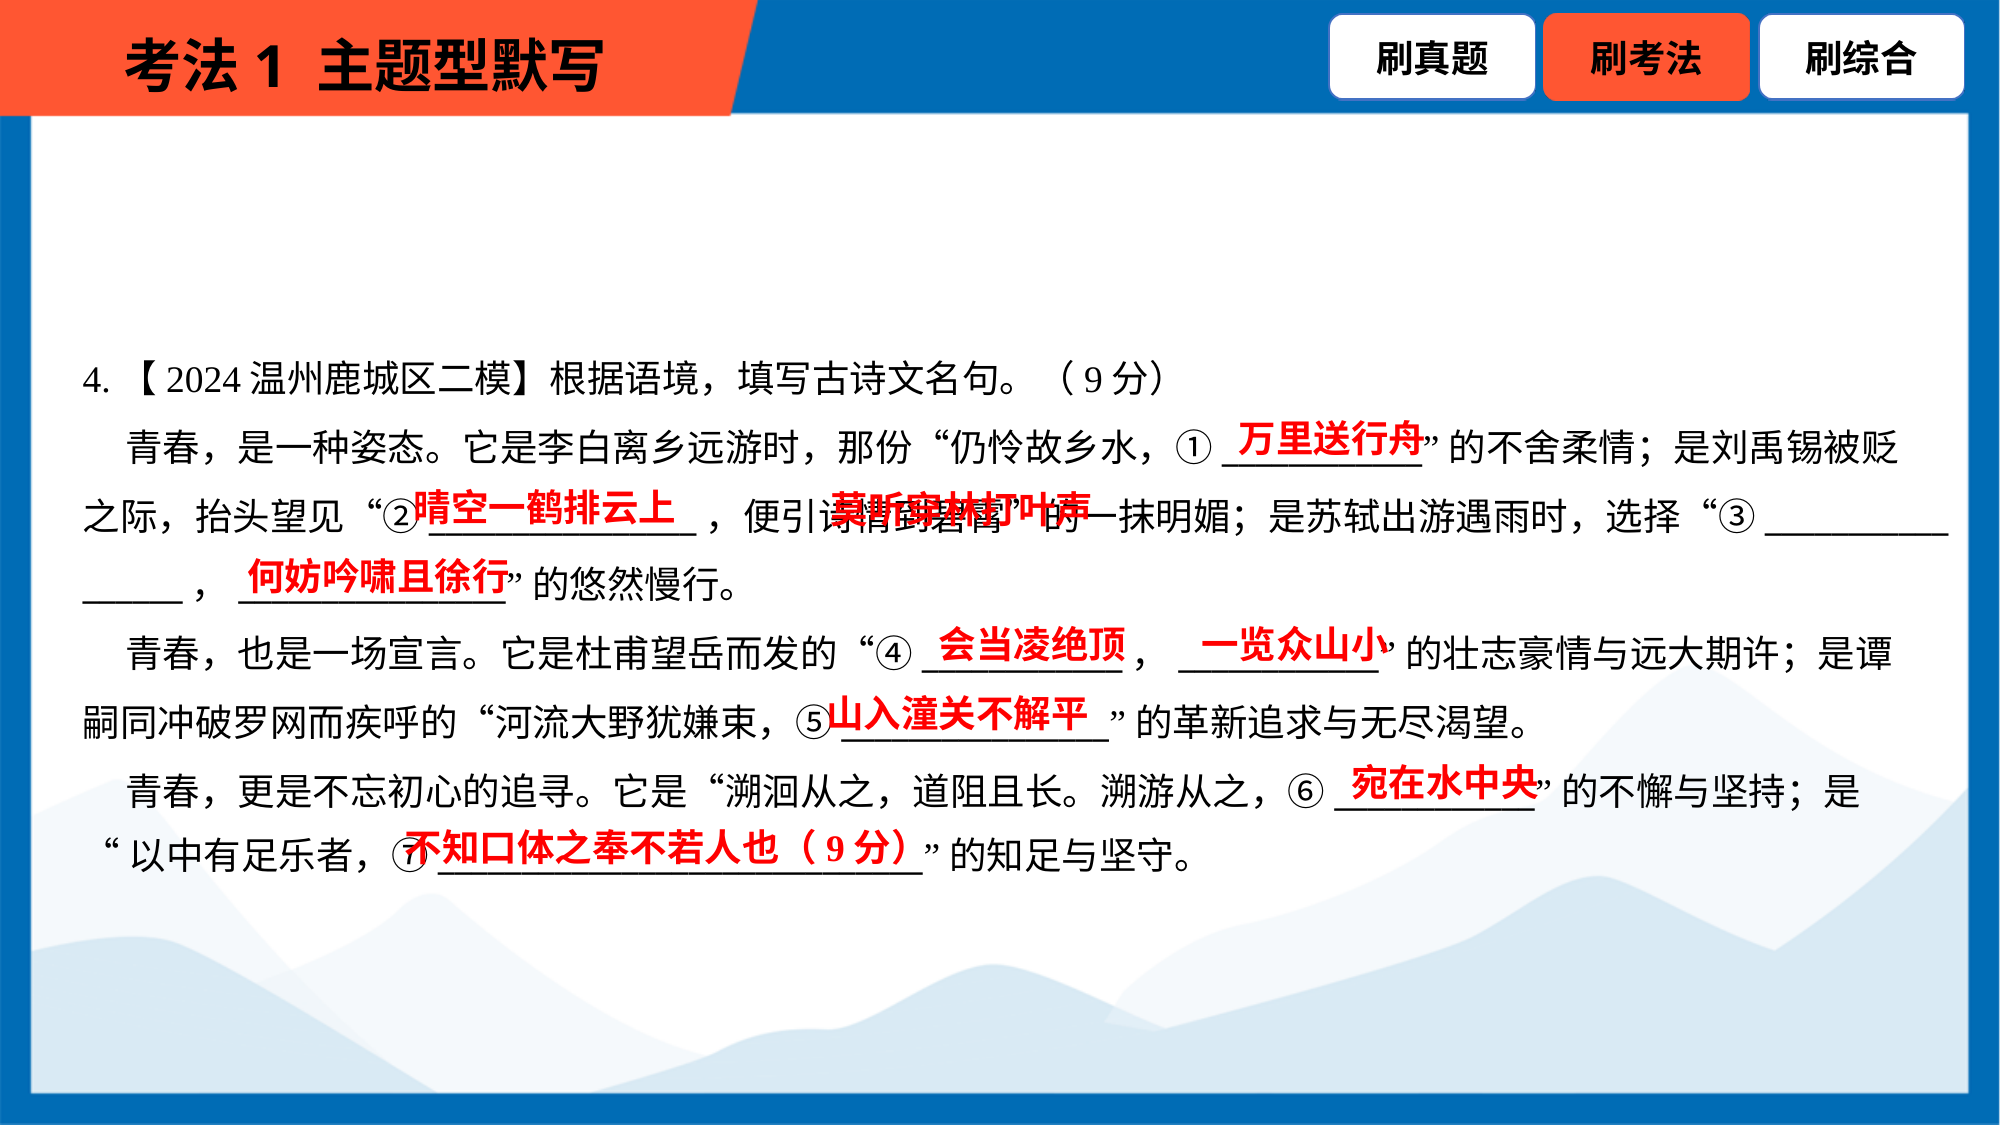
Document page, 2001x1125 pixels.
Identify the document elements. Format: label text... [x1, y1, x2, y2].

text_box 莫听穿林打叶声 [82, 464, 1917, 592]
text_box 会当凌绝顶 [925, 601, 1140, 660]
text_box 万里送行舟 [1225, 395, 1440, 454]
text_box 4.【2024温州鹿城区二模】根据语境，填写古诗文名句。（9分） 青春，是一种姿态。它是李白离乡远游时，那份“仍怜故乡水，①____________”的不舍柔情；是刘禹锡被贬 之际，抬头望见“②________________，便引诗情到碧霄”的一抹明媚；是苏轼出游遇雨时，选择“③___________ ______，________________”的悠然慢行。 青春，也是一场宣言。它是杜甫望岳而发的“④____________，____________”的壮志豪情与远大期许；是谭 嗣同冲破罗网而疾呼的“河流大野犹嫌束，⑤________________”的革新追求与无尽渴望。 青春，更是不忘初心的追寻。它是“溯洄从之，道阻且长。溯游从之，⑥____________”的不懈与坚持；是 “以中有足乐者，⑦_____________________________”的知足与坚守。 [82, 592, 1917, 871]
text_box 何妨吟啸且徐行 [233, 532, 524, 591]
text_box 4.【2024温州鹿城区二模】根据语境，填写古诗文名句。（9分） 青春，是一种姿态。它是李白离乡远游时，那份“仍怜故乡水，①____________”的不舍柔情；是刘禹锡被贬 之际，抬头望见“②________________，便引诗情到碧霄”的一抹明媚；是苏轼出游遇雨时，选择“③___________ ______，________________”的悠然慢行。 青春，也是一场宣言。它是杜甫望岳而发的“④____________，____________”的壮志豪情与远大期许；是谭 嗣同冲破罗网而疾呼的“河流大野犹嫌束，⑤________________”的革新追求与无尽渴望。 青春，更是不忘初心的追寻。它是“溯洄从之，道阻且长。溯游从之，⑥____________”的不懈与坚持；是 “以中有足乐者，⑦_____________________________”的知足与坚守。 [82, 331, 1917, 464]
text_box 山入潼关不解平 [812, 670, 1103, 729]
picture [0, 0, 2000, 1125]
text_box 不知口体之奉不若人也（9分） [400, 804, 934, 863]
text_box 宛在水中央 [1337, 739, 1553, 798]
text_box 一览众山小 [1187, 601, 1403, 660]
